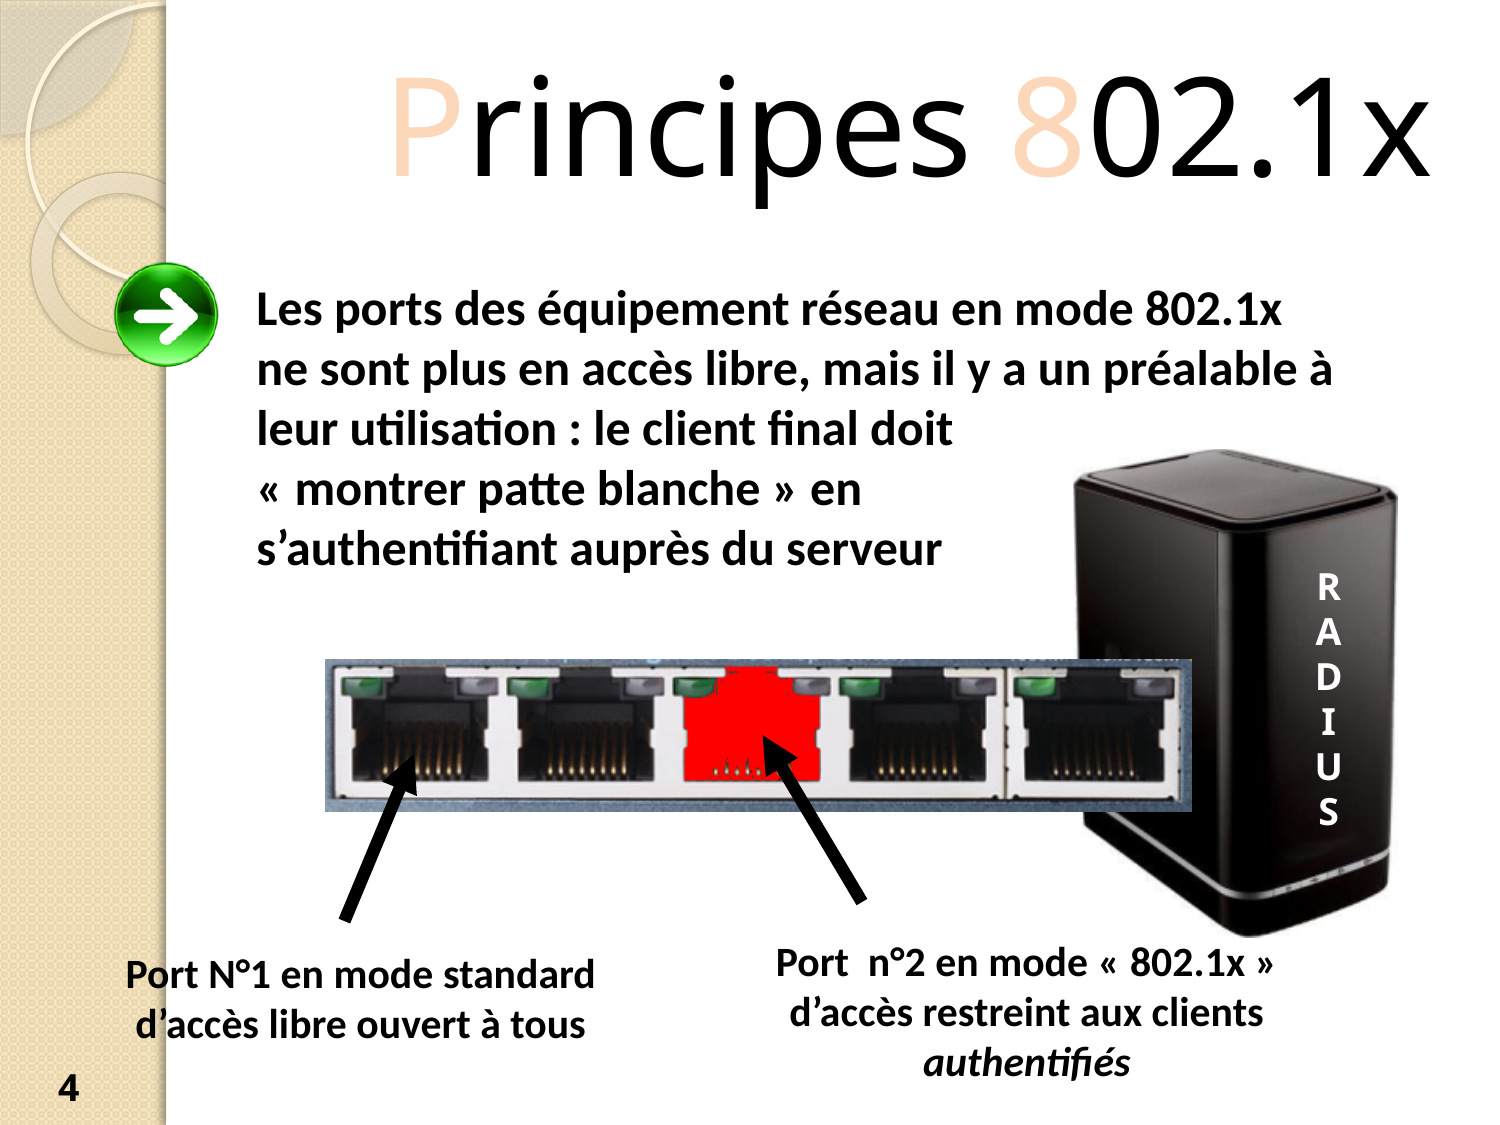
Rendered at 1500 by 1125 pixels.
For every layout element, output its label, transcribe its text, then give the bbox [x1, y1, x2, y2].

text_box Principes 802.1x [368, 31, 1449, 212]
picture [111, 259, 220, 368]
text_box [344, 753, 415, 922]
picture [325, 449, 1398, 939]
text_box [762, 734, 863, 903]
text_box Les ports des équipement réseau en mode 802.1x ne sont plus en accès libre, mais il y a un préalable à leur utilisation : le client final doit « montrer patte blanche » en s’authentifiant auprès du serveur [241, 267, 1361, 643]
text_box Port n°2 en mode « 802.1x » d’accès restreint aux clients authentifiés [743, 926, 1310, 1092]
text_box Port N°1 en mode standard d’accès libre ouvert à tous [110, 939, 612, 1055]
